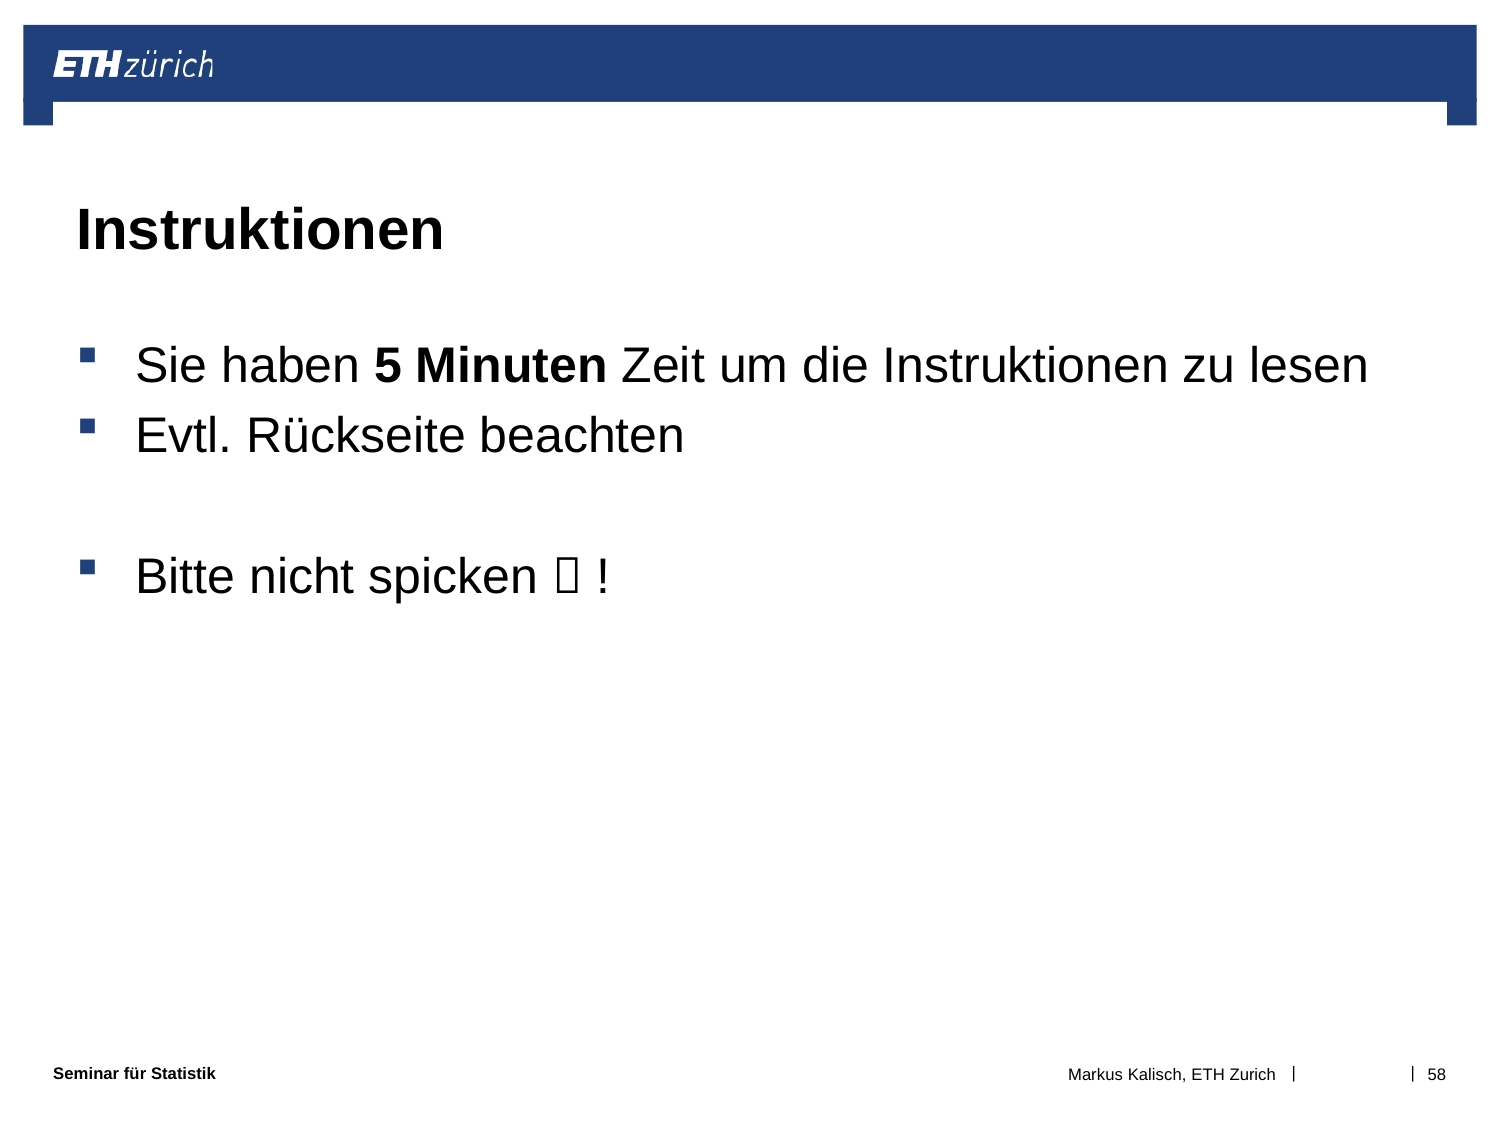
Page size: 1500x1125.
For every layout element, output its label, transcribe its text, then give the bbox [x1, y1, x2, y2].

title Instruktionen [53, 101, 1447, 262]
slide_number 58 [1415, 1034, 1459, 1112]
list Sie haben 5 Minuten Zeit um die Instruktionen zu lesen Evtl. Rückseite beachten Bitte nicht spicken  ! [53, 332, 1447, 1023]
footer Markus Kalisch, ETH Zurich [750, 1034, 1277, 1112]
